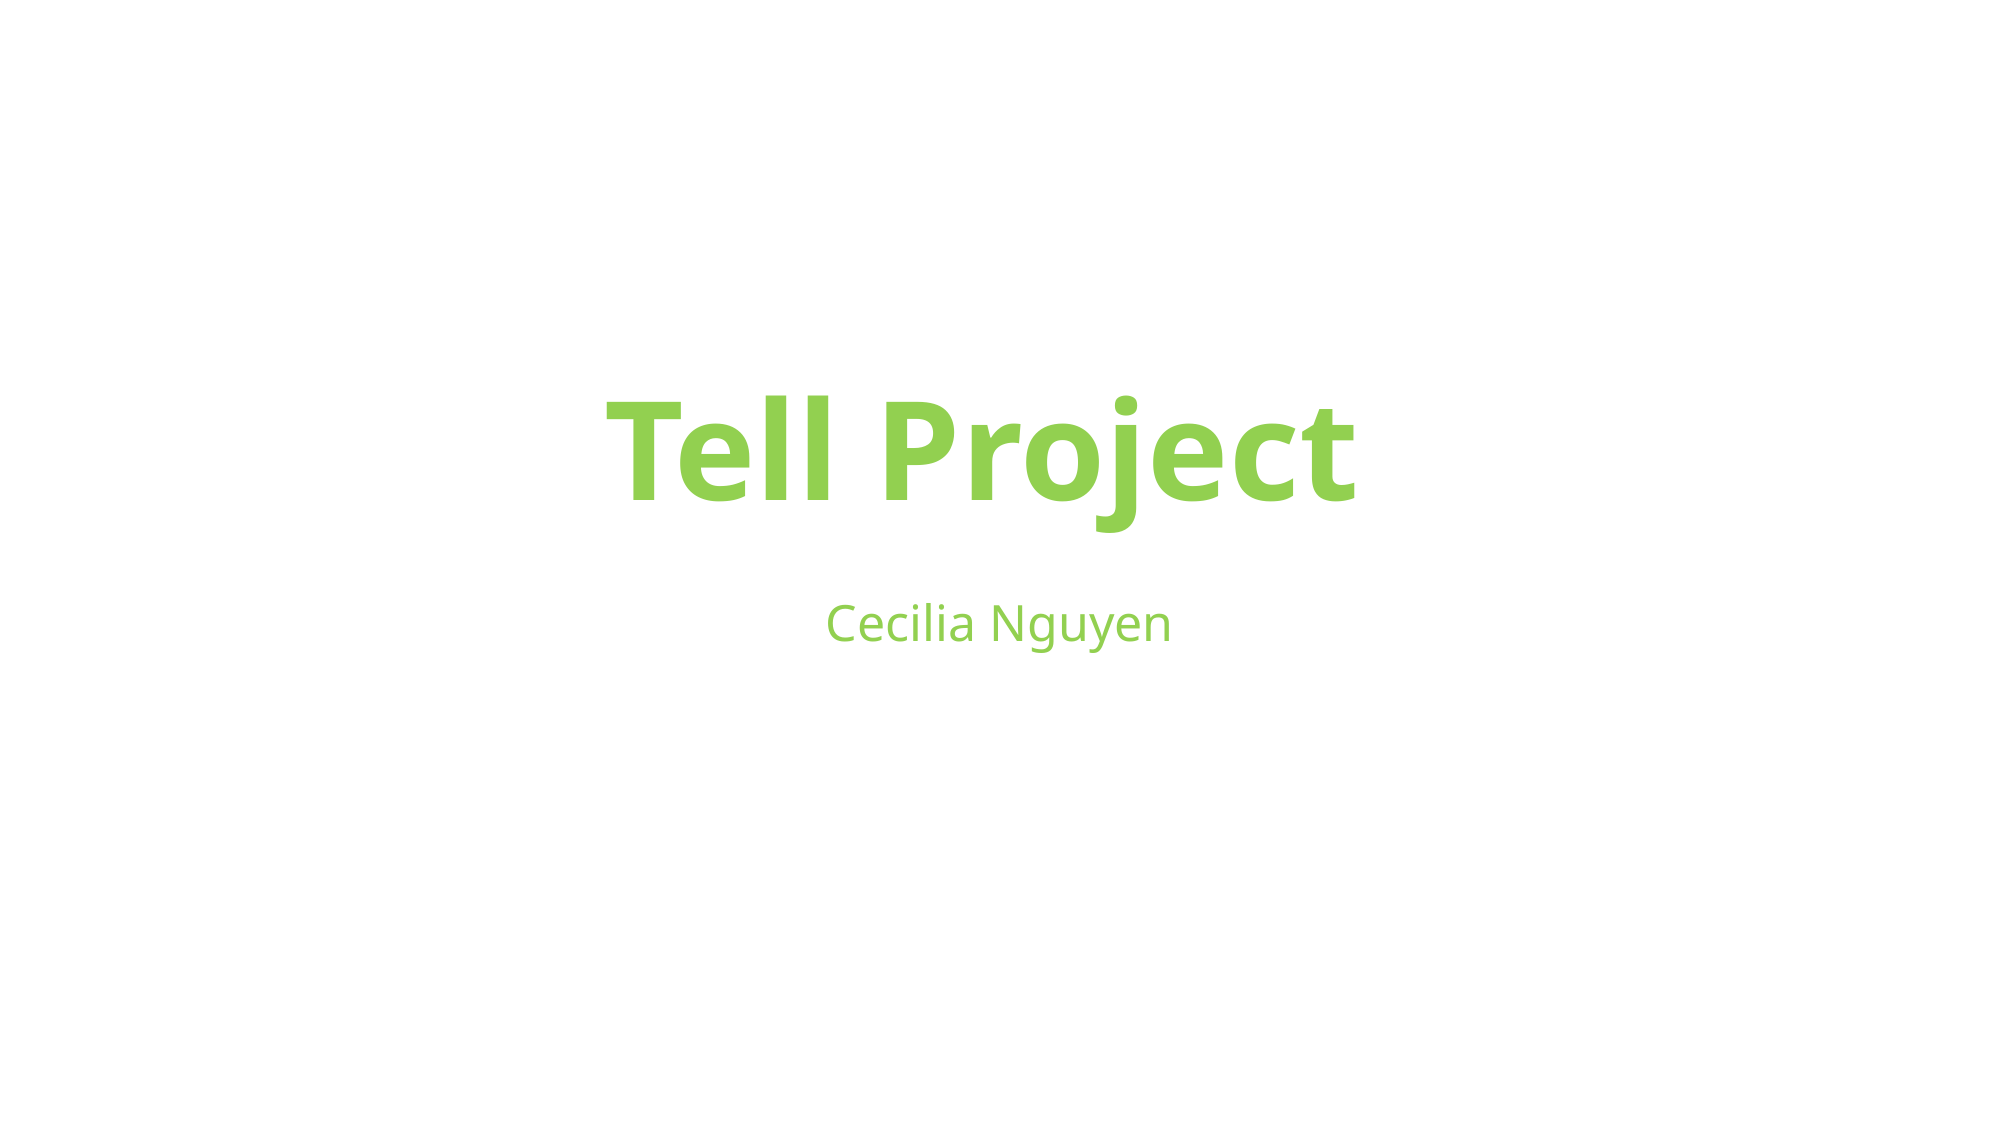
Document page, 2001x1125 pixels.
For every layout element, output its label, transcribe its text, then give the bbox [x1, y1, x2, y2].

subtitle Cecilia Nguyen [249, 590, 1750, 863]
text_box Tell Project [533, 355, 1467, 536]
